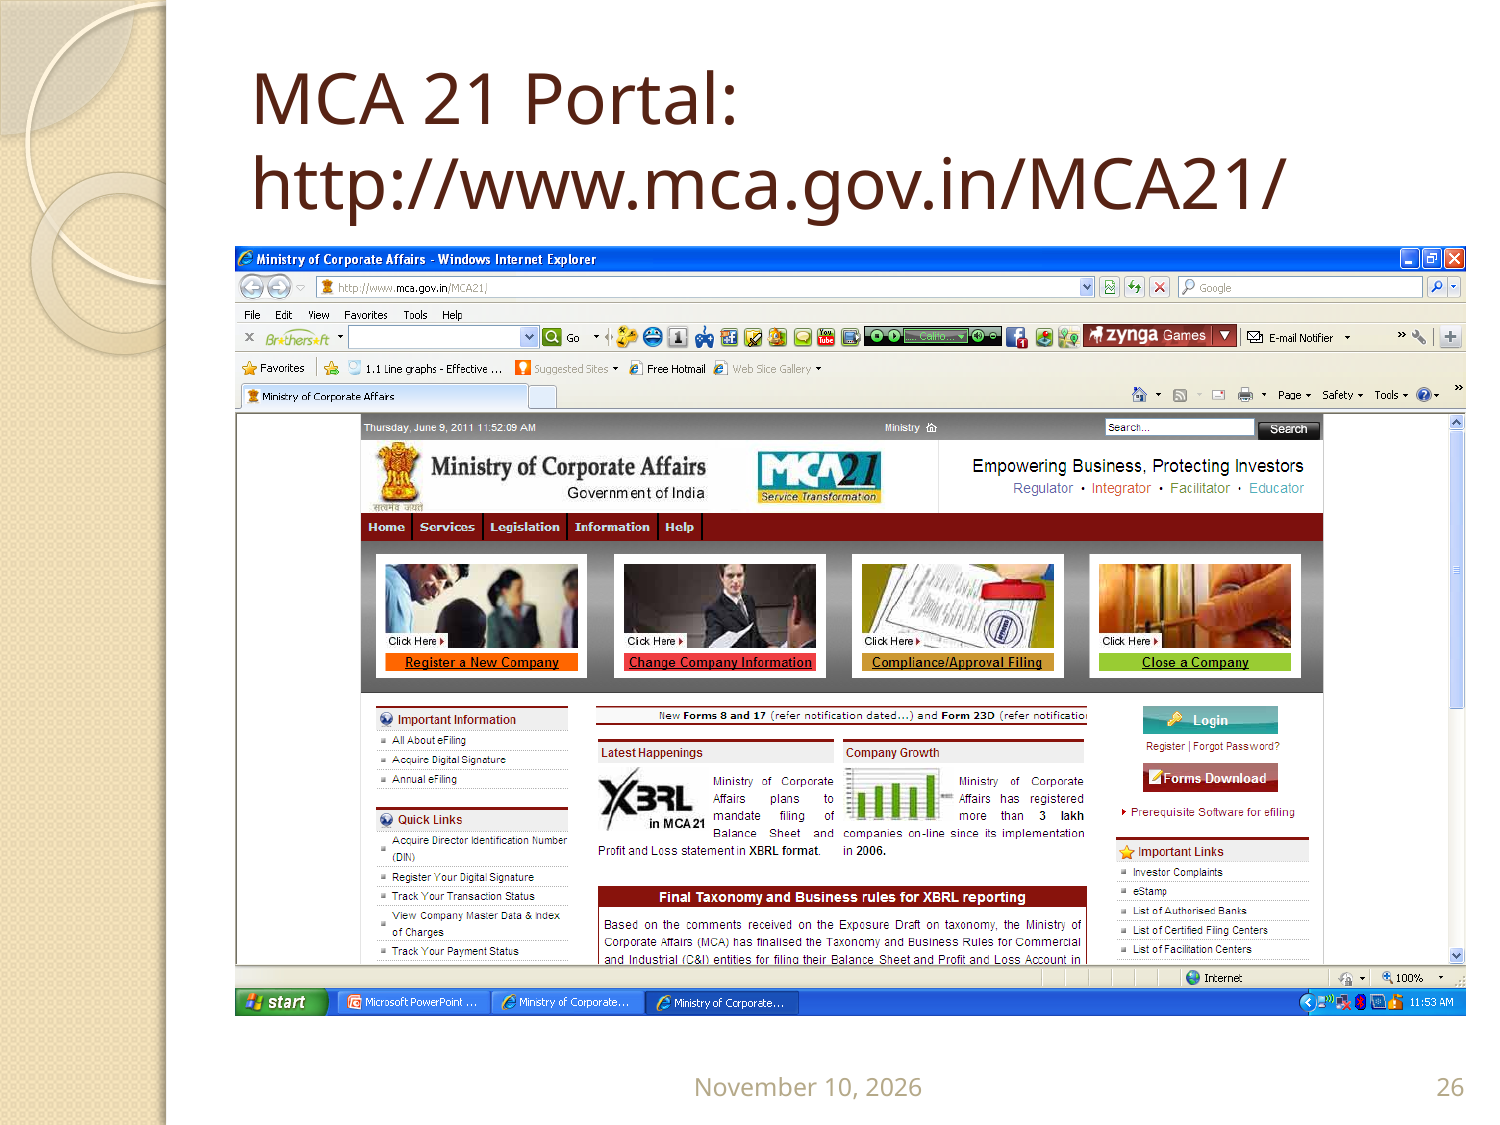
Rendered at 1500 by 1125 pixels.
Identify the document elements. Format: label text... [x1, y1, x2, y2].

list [235, 246, 1466, 1016]
title MCA 21 Portal: http://www.mca.gov.in/MCA21/ [235, 45, 1466, 233]
slide_number 26 [1413, 1034, 1488, 1113]
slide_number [587, 1034, 938, 1113]
